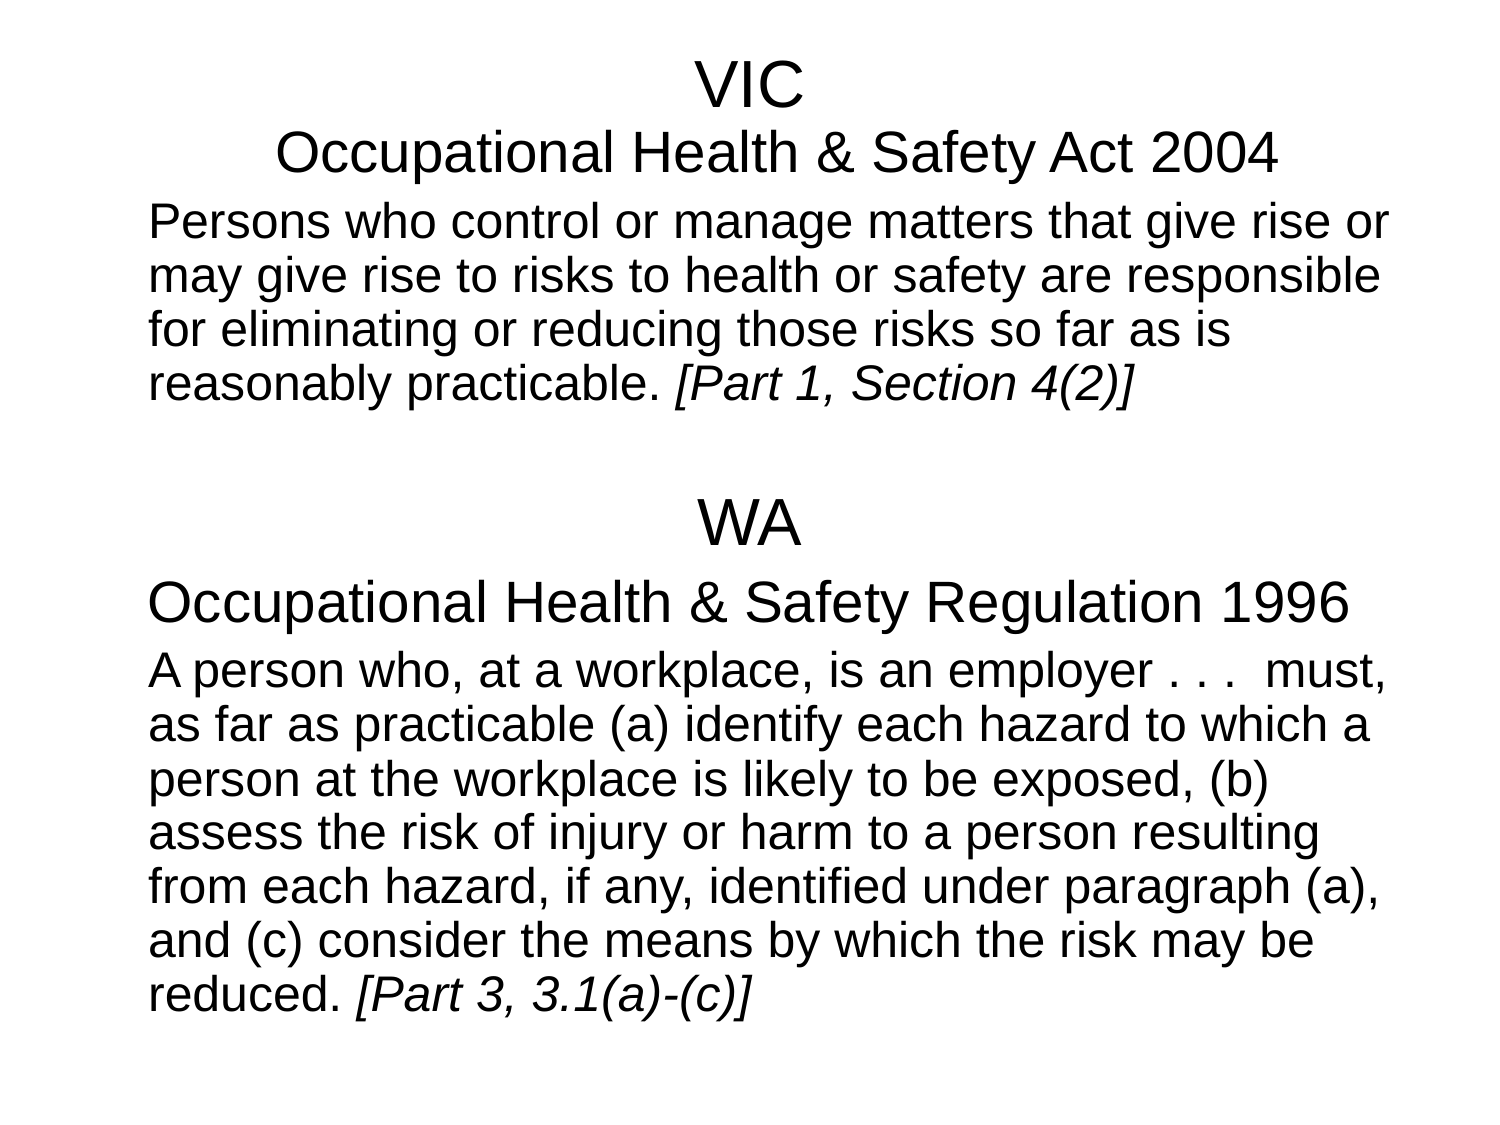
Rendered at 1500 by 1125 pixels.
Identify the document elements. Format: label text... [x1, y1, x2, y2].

list VIC Occupational Health & Safety Act 2004 Persons who control or manage matters that give rise or may give rise to risks to health or safety are responsible for eliminating or reducing those risks so far as is reasonably practicable. [Part 1, Section 4(2)] WA Occupational Health & Safety Regulation 1996 A person who, at a workplace, is an employer . . . must, as far as practicable (a) identify each hazard to which a person at the workplace is likely to be exposed, (b) assess the risk of injury or harm to a person resulting from each hazard, if any, identified under paragraph (a), and (c) consider the means by which the risk may be reduced. [Part 3, 3.1(a)-(c)] [76, 42, 1424, 1100]
